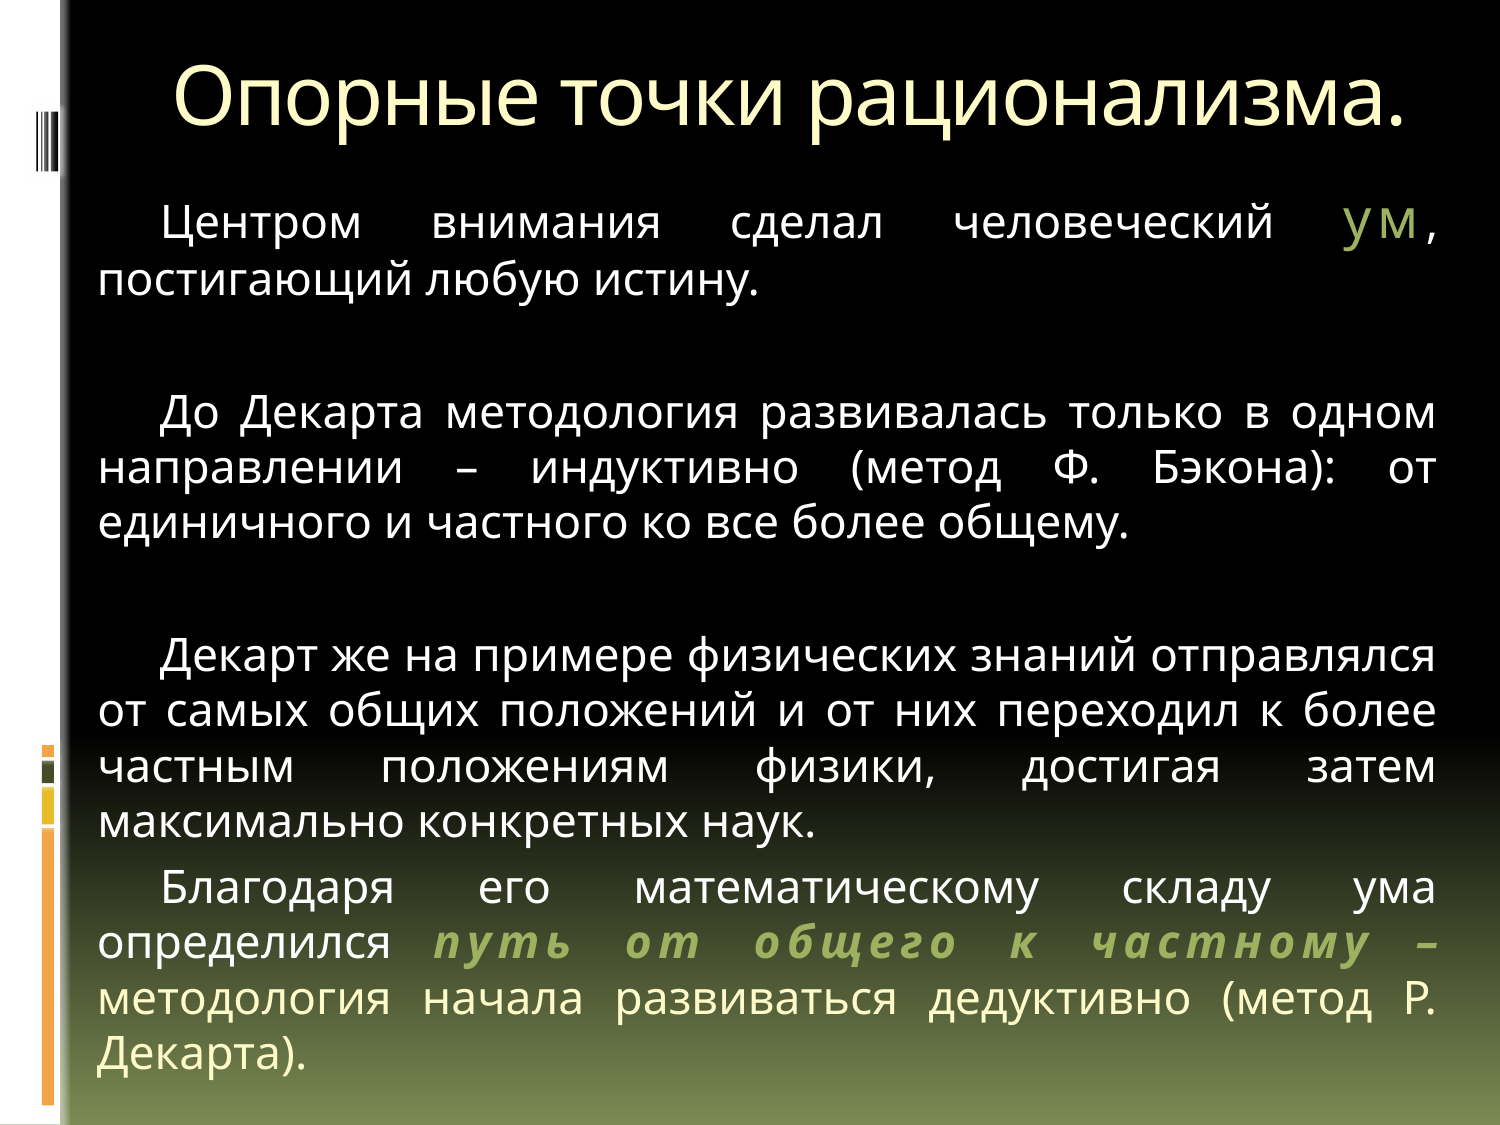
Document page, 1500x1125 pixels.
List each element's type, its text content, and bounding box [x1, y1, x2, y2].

title Опорные точки рационализма. [152, 35, 1428, 175]
list Центром внимания сделал человеческий ум, постигающий любую истину. До Декарта методология развивалась только в одном направлении – индуктивно (метод Ф. Бэкона): от единичного и частного ко все более общему. Декарт же на примере физических знаний отправлялся от самых общих положений и от них переходил к более частным положениям физики, достигая затем максимально конкретных наук. Благодаря его математическому складу ума определился путь от общего к частному – методология начала развиваться дедуктивно (метод Р. Декарта). [82, 175, 1454, 1090]
